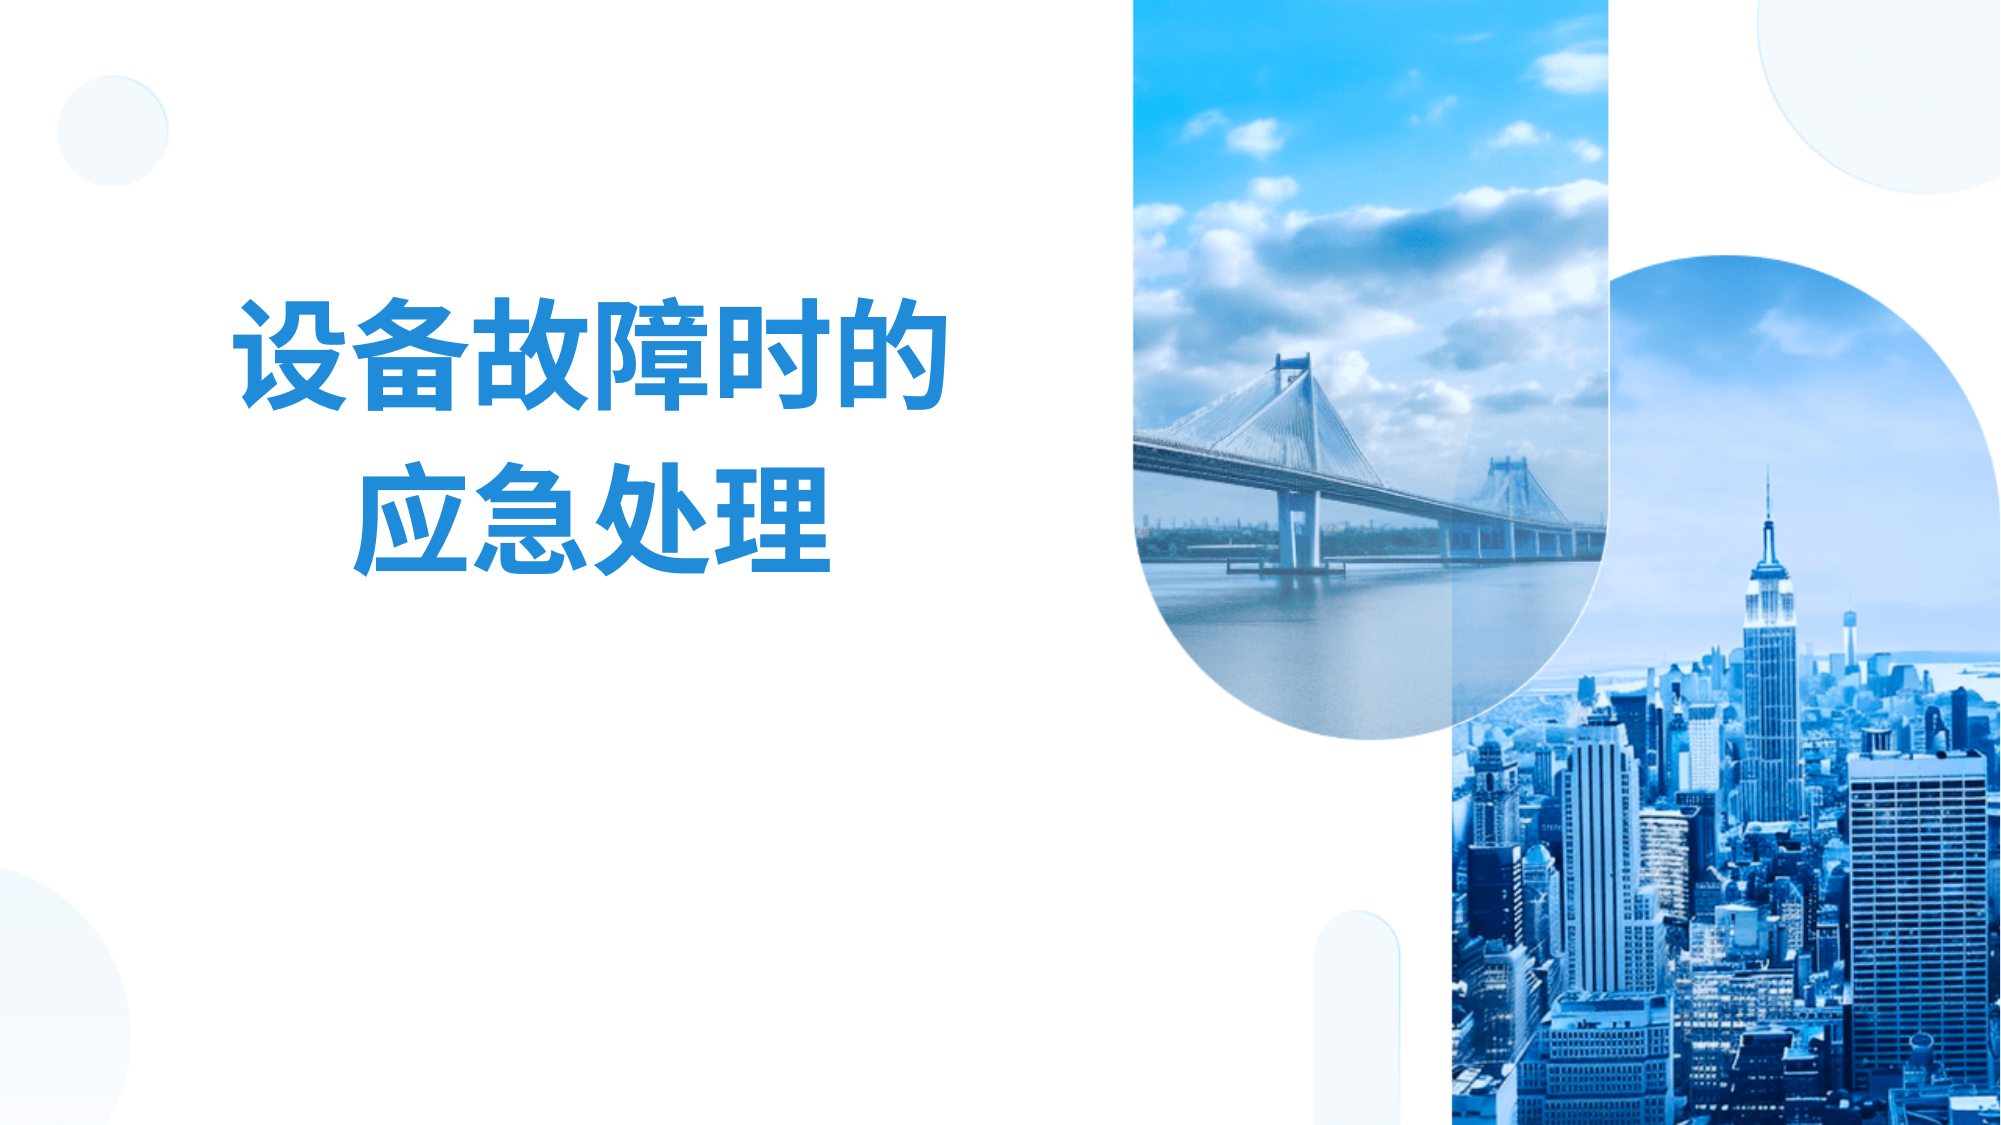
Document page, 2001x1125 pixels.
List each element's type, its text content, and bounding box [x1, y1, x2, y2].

picture [0, 0, 2001, 1125]
text_box 设备故障时的 应急处理 [103, 250, 1079, 663]
